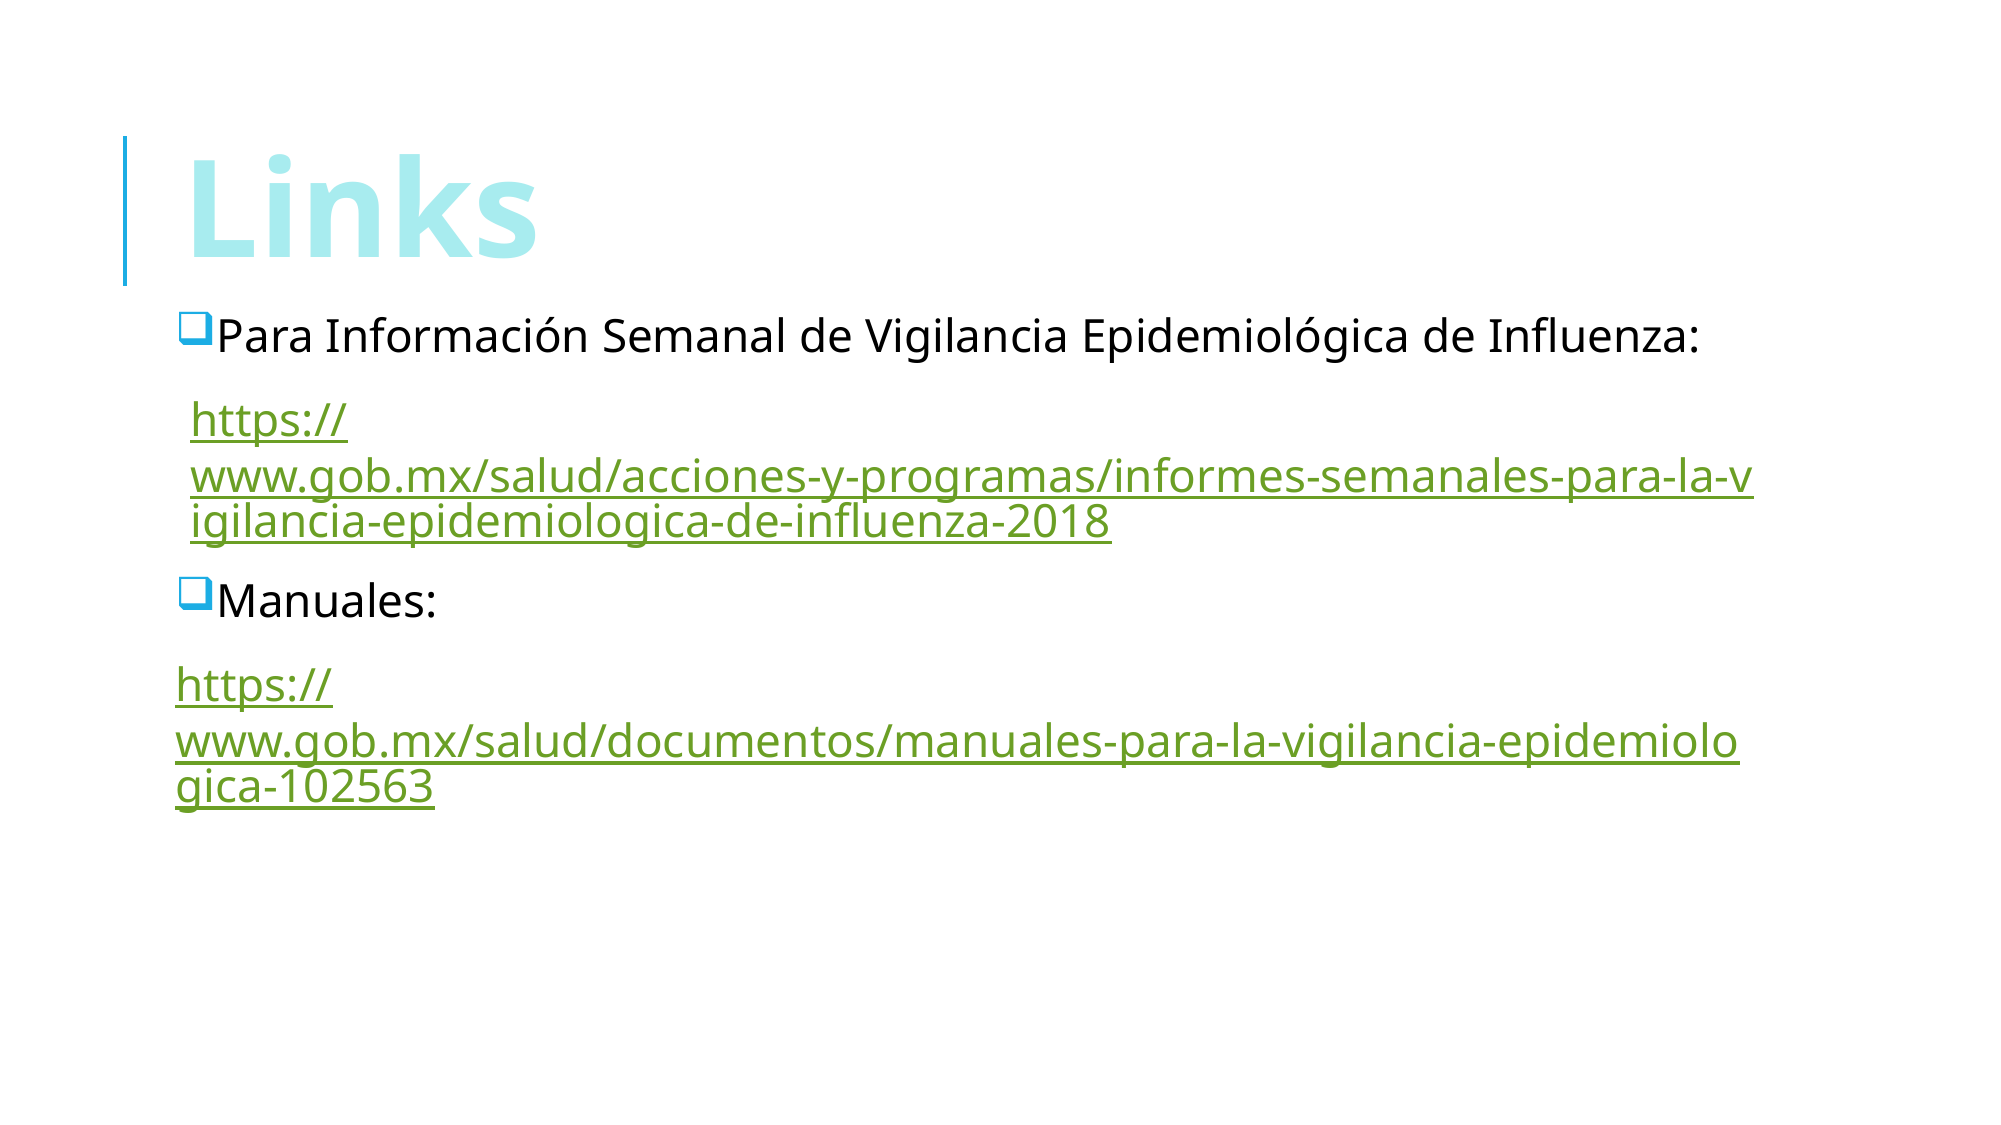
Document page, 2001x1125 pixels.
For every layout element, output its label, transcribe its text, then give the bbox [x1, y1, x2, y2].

list Para Información Semanal de Vigilancia Epidemiológica de Influenza: https://www.gob.mx/salud/acciones-y-programas/informes-semanales-para-la-vigilancia-epidemiologica-de-influenza-2018 Manuales: https://www.gob.mx/salud/documentos/manuales-para-la-vigilancia-epidemiologica-102563 [168, 305, 1763, 966]
title Links [168, 96, 1763, 305]
